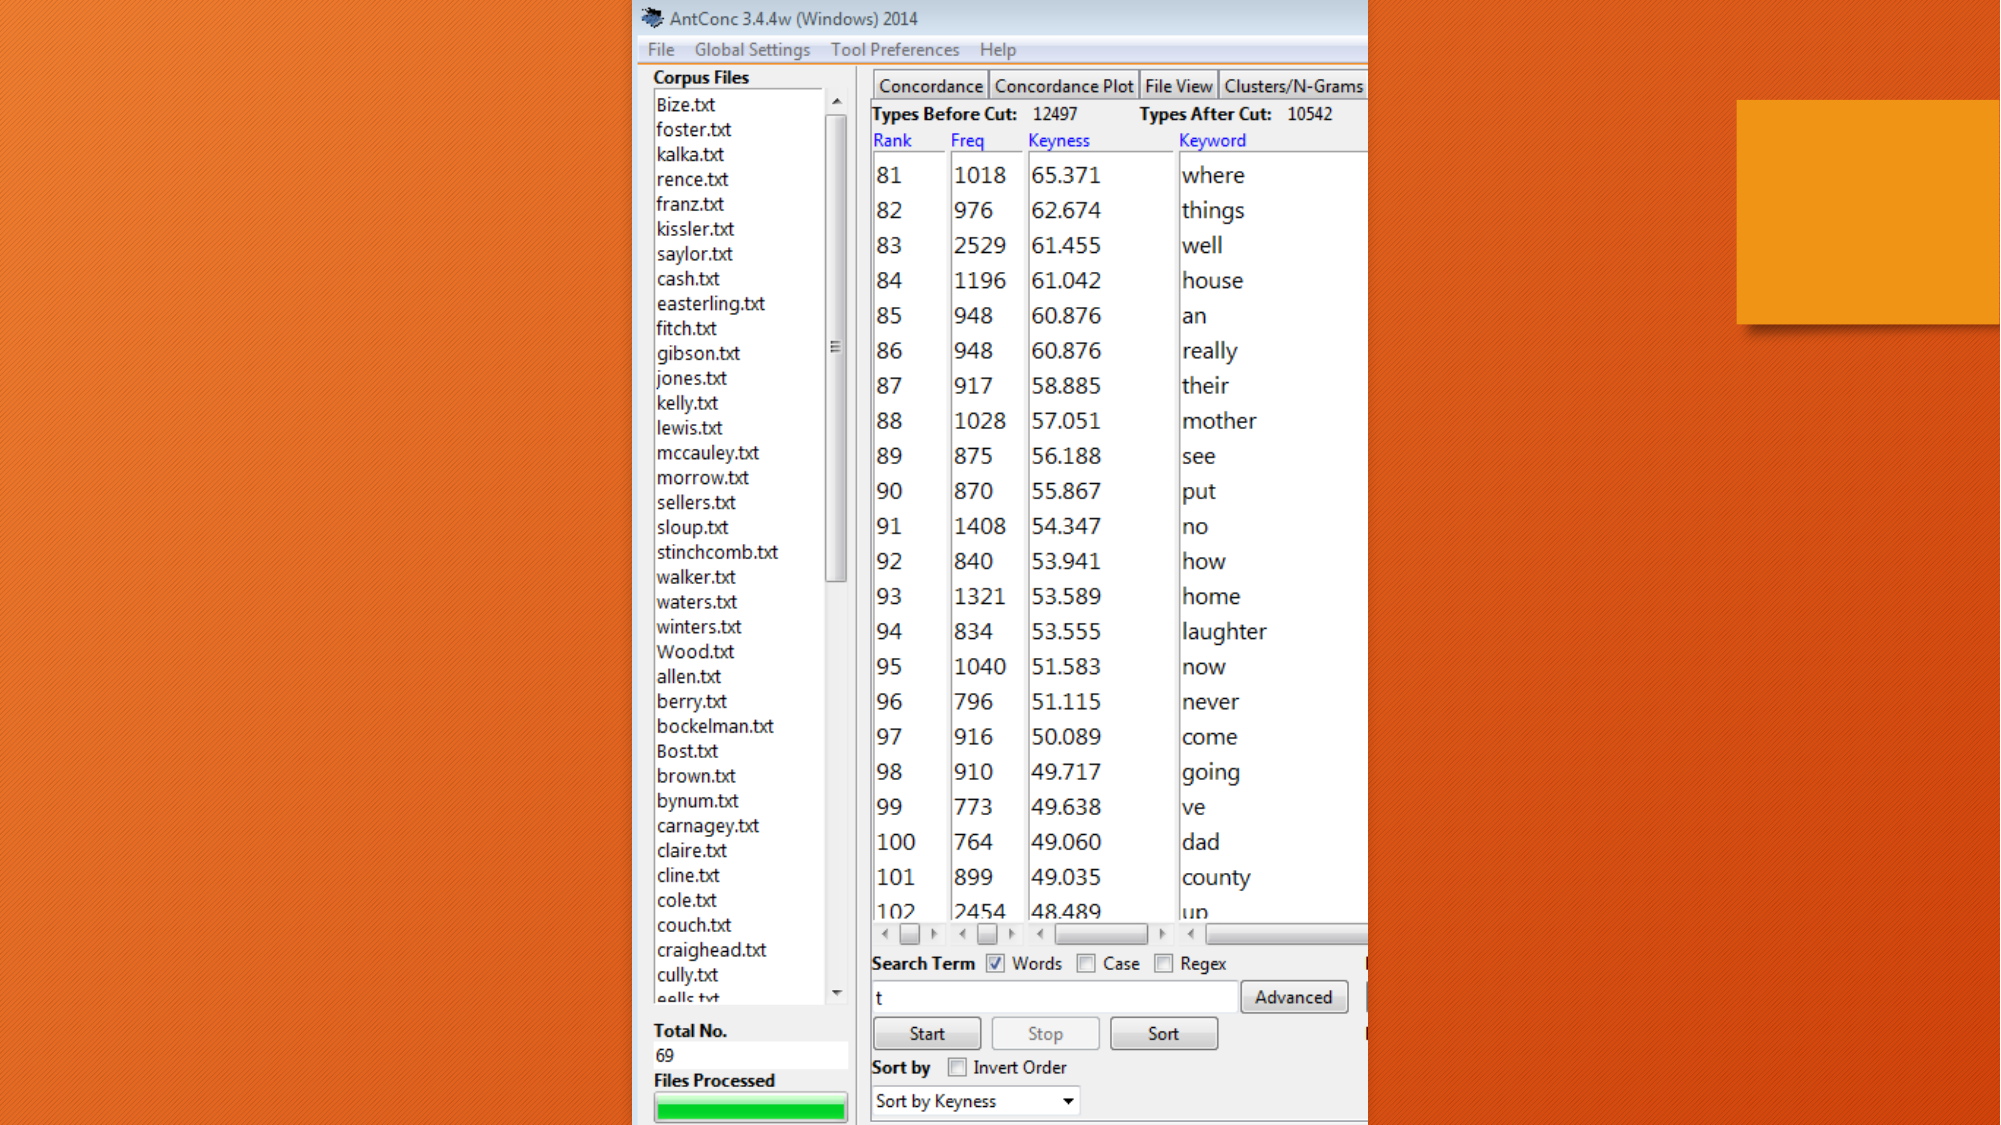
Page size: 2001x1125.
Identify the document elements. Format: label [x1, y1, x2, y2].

picture [632, 0, 1368, 1125]
picture [1736, 325, 2000, 347]
